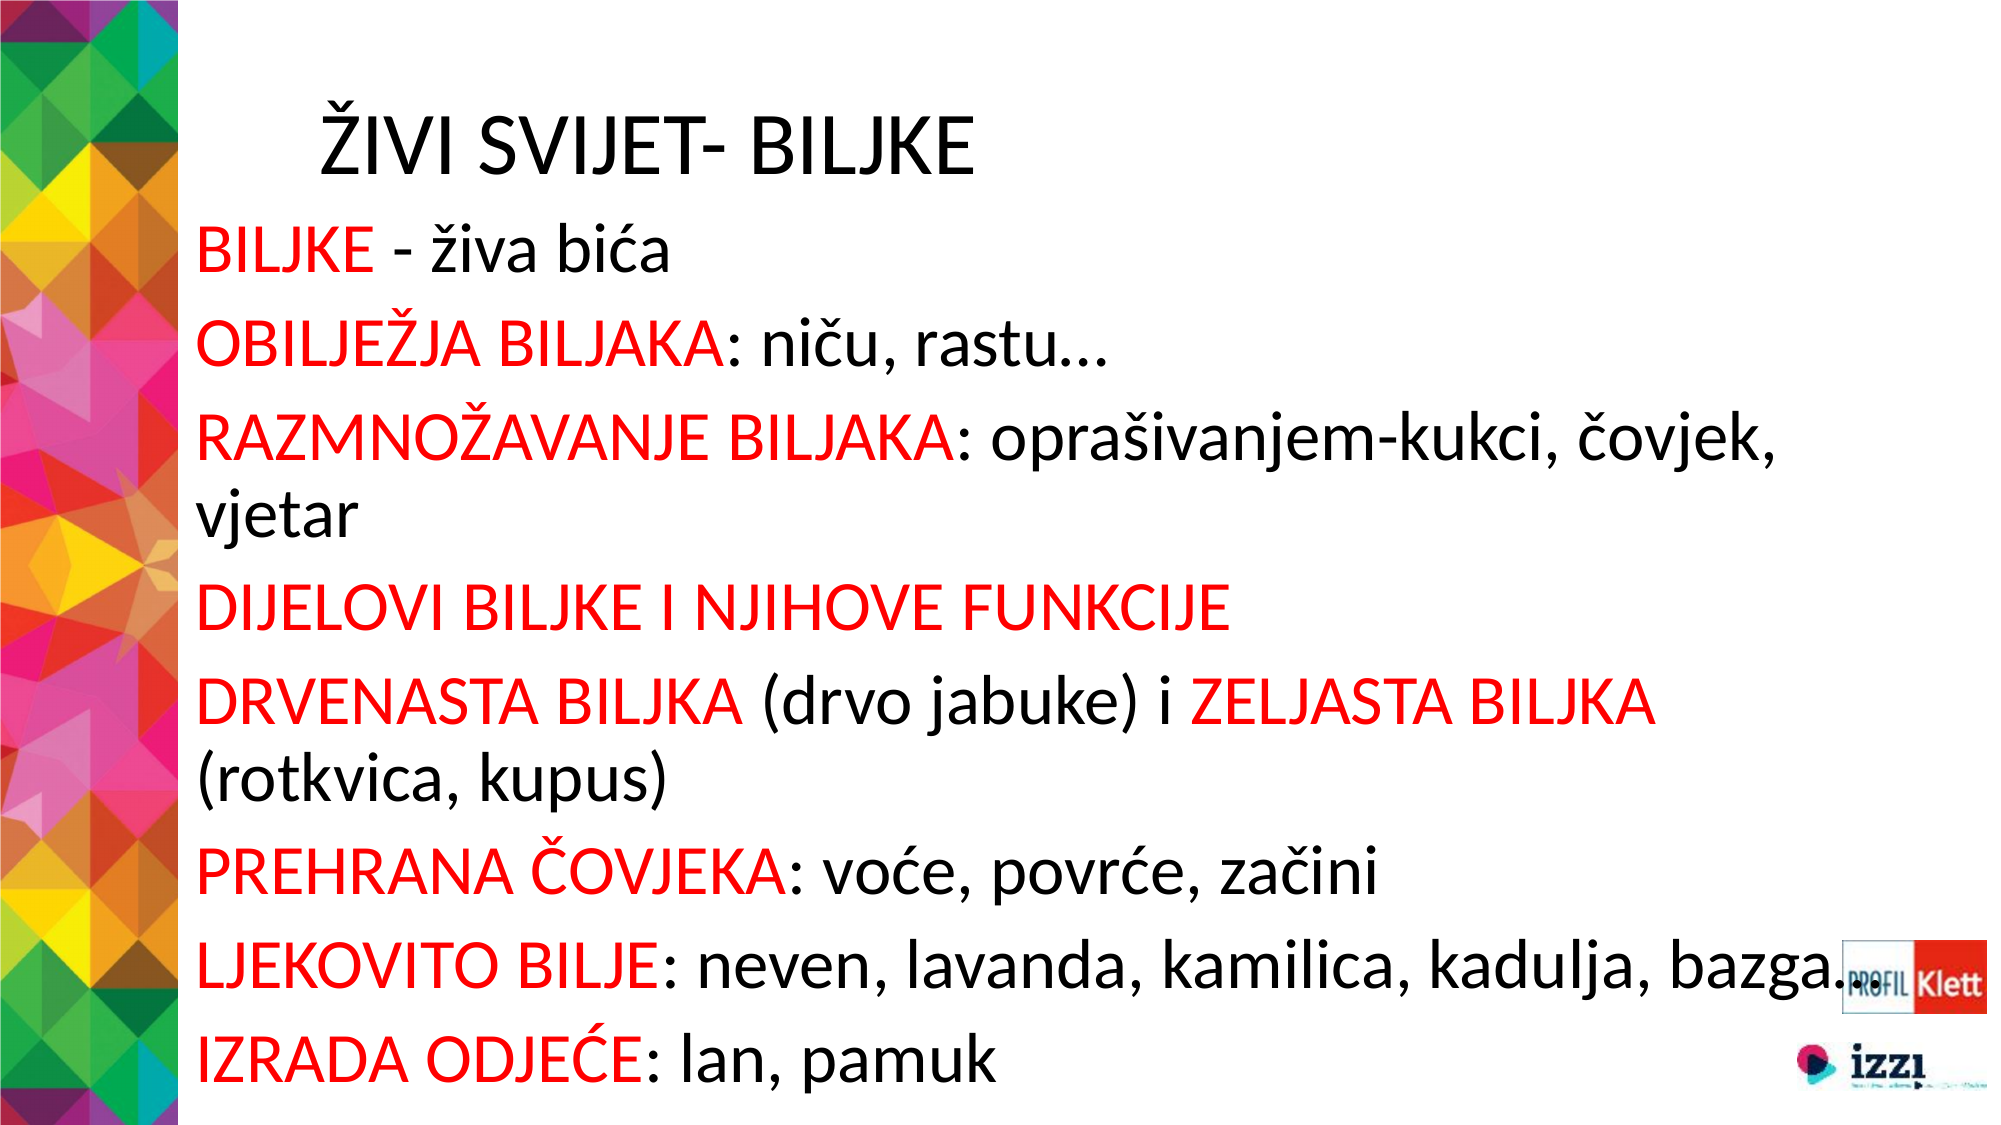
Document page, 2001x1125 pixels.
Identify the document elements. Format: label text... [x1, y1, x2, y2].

picture [1947, 940, 1987, 1014]
picture [1947, 1042, 1987, 1091]
list ŽIVI SVIJET- BILJKE BILJKE - živa bića OBILJEŽJA BILJAKA: niču, rastu… RAZMNOŽAVANJE BILJAKA: oprašivanjem-kukci, čovjek, vjetar DIJELOVI BILJKE I NJIHOVE FUNKCIJE DRVENASTA BILJKA (drvo jabuke) i ZELJASTA BILJKA (rotkvica, kupus) PREHRANA ČOVJEKA: voće, povrće, začini LJEKOVITO BILJE: neven, lavanda, kamilica, kadulja, bazga… IZRADA ODJEĆE: lan, pamuk [180, 90, 1947, 1125]
picture [1, 2, 178, 1124]
